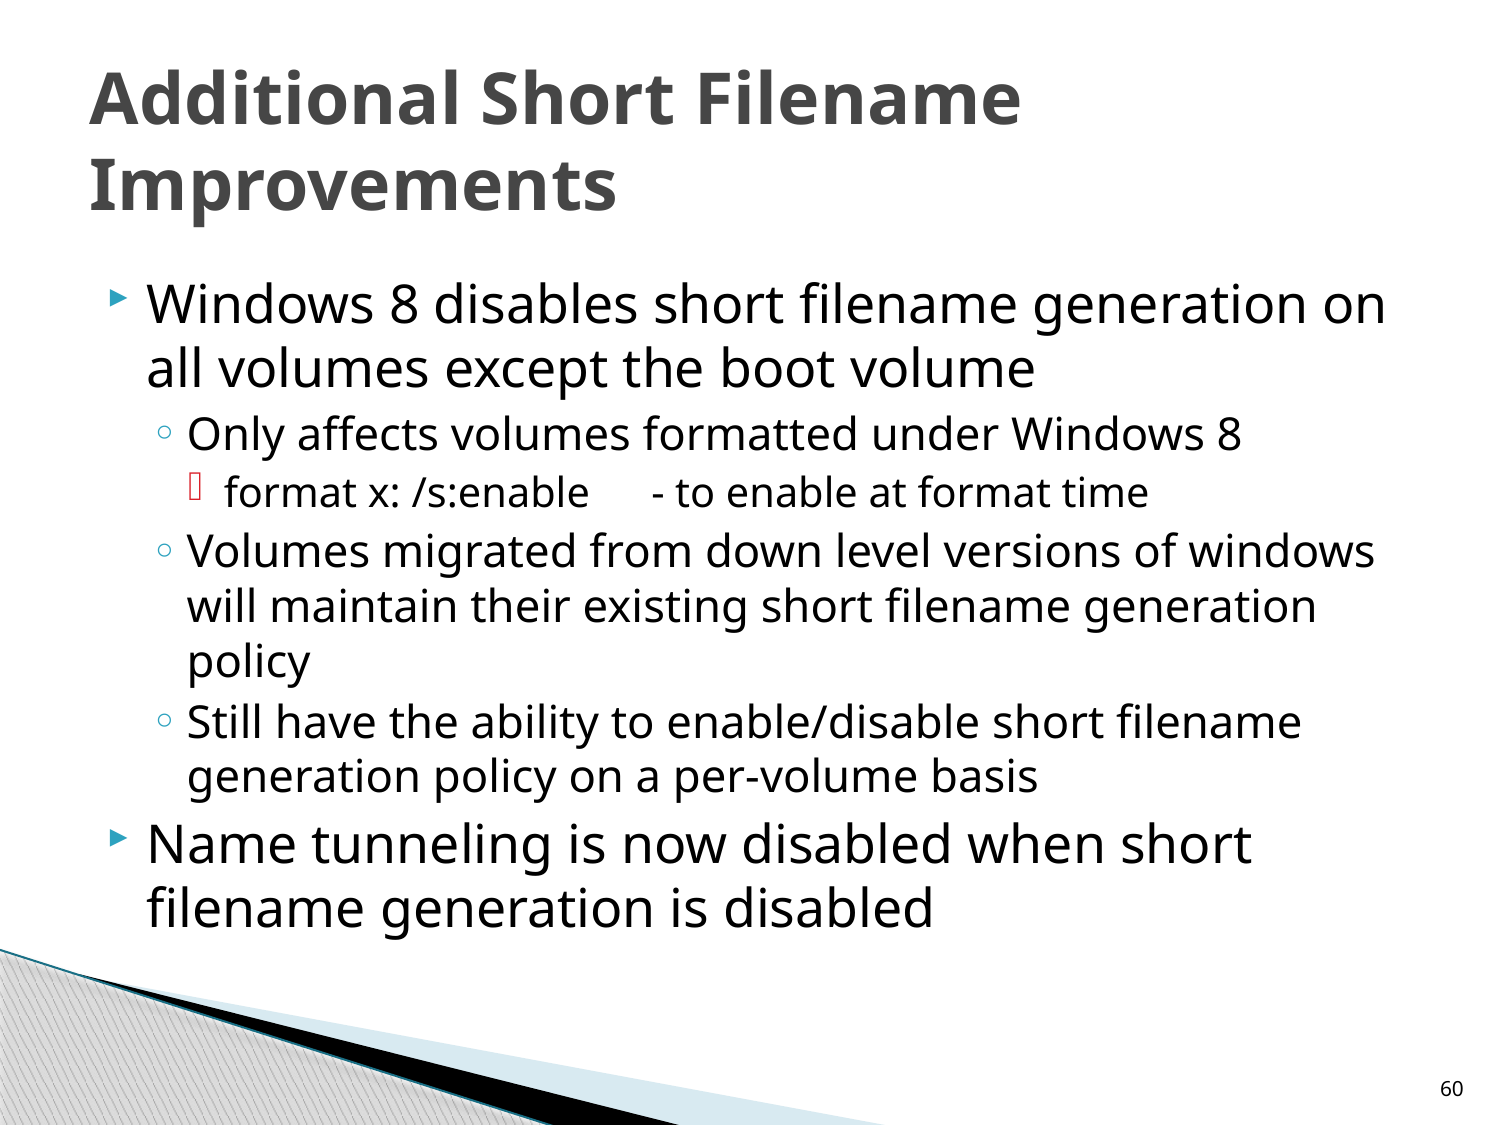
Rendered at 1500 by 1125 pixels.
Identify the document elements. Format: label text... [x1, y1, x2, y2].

slide_number 60 [1418, 1051, 1479, 1112]
list Windows 8 disables short filename generation on all volumes except the boot volume Only affects volumes formatted under Windows 8 format x: /s:enable - to enable at format time Volumes migrated from down level versions of windows will maintain their existing short filename generation policy Still have the ability to enable/disable short filename generation policy on a per-volume basis Name tunneling is now disabled when short filename generation is disabled [75, 262, 1438, 950]
title Additional Short Filename Improvements [75, 45, 1425, 233]
